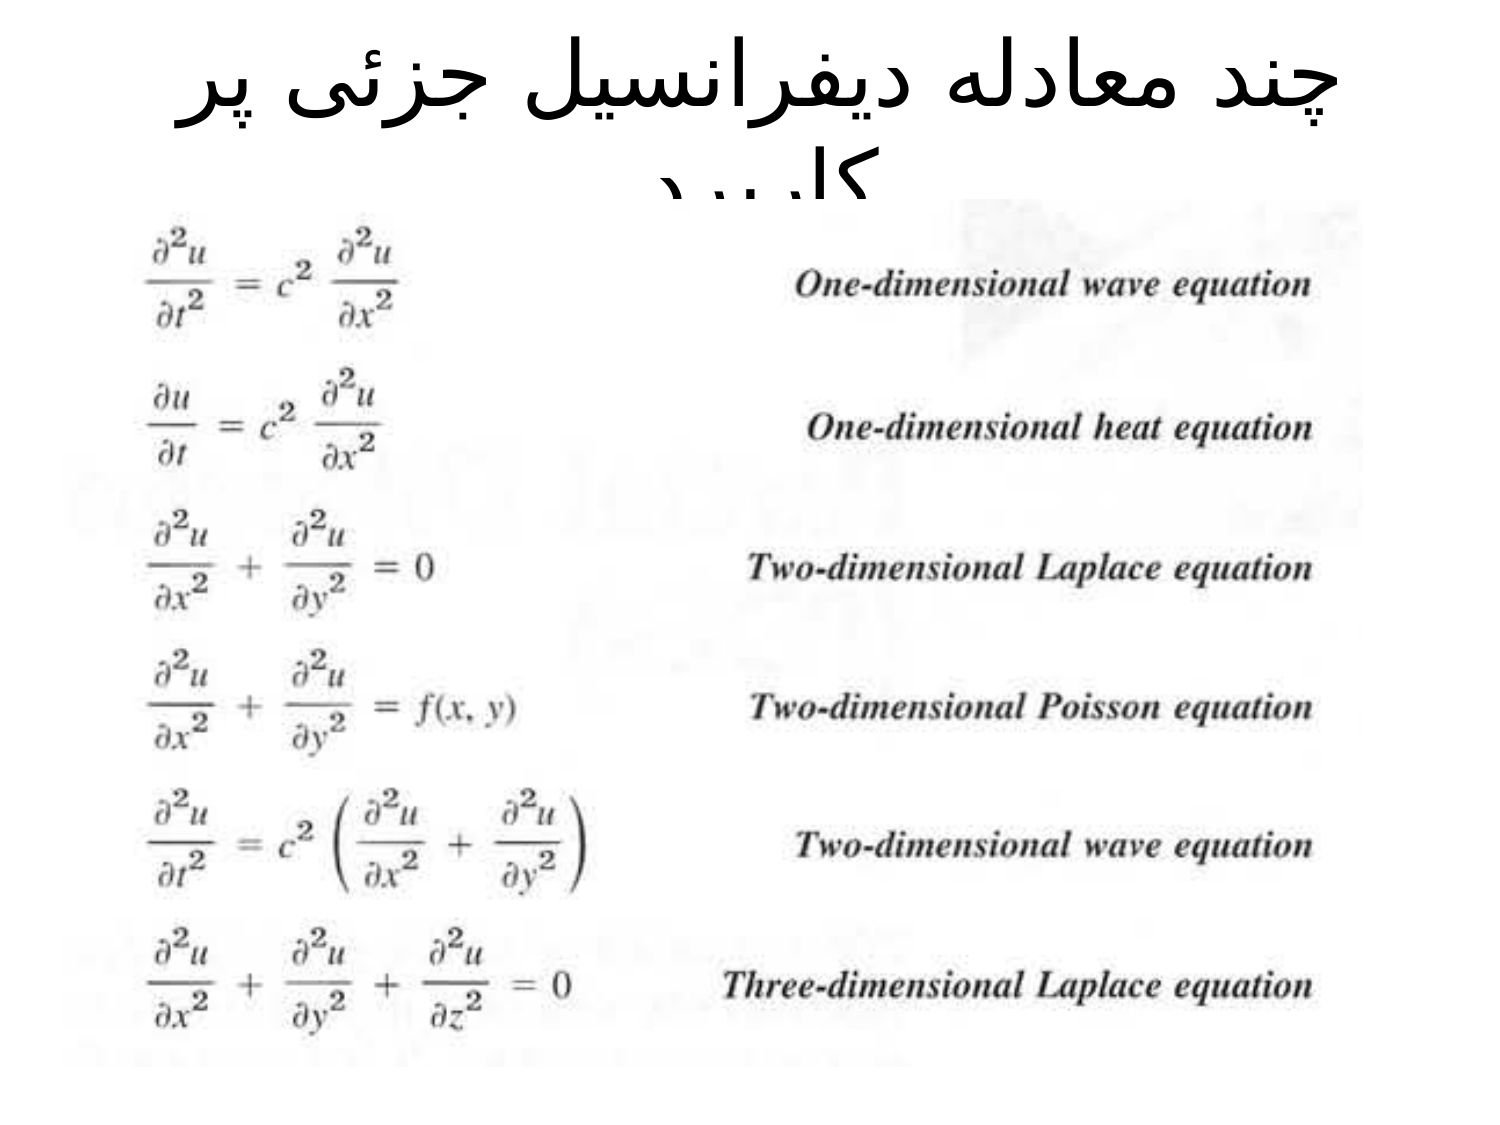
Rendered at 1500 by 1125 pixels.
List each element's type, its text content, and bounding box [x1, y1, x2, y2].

picture [62, 199, 1363, 1067]
title چند معادله دیفرانسیل جزئی پر کاربرد [87, 62, 1438, 188]
